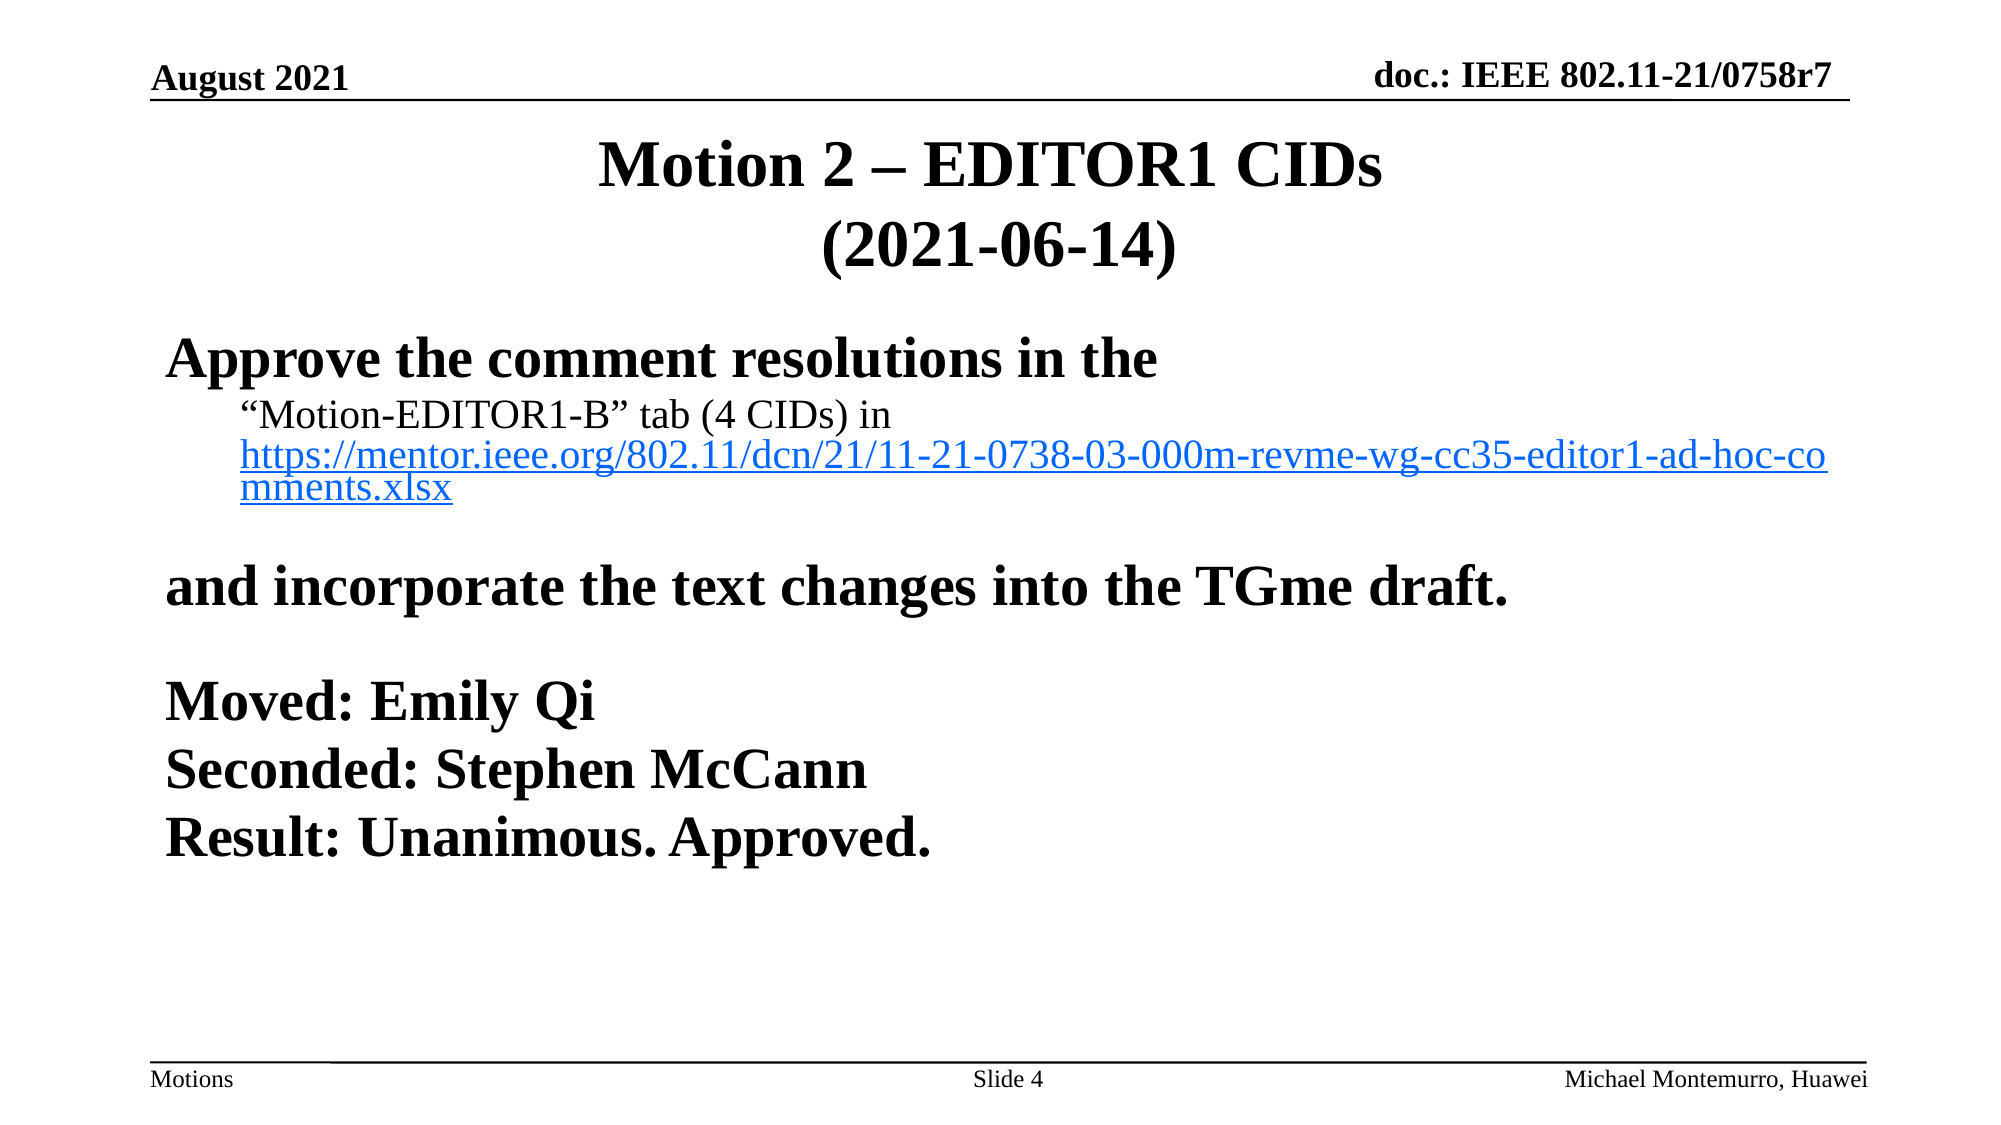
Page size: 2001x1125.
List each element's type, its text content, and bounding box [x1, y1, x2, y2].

list Approve the comment resolutions in the “Motion-EDITOR1-B” tab (4 CIDs) in https://mentor.ieee.org/802.11/dcn/21/11-21-0738-03-000m-revme-wg-cc35-editor1-ad-hoc-comments.xlsx and incorporate the text changes into the TGme draft. Moved: Emily Qi Seconded: Stephen McCann Result: Unanimous. Approved. [150, 324, 1850, 1000]
footer Michael Montemurro, Huawei [1266, 1061, 1869, 1093]
title Motion 2 – EDITOR1 CIDs (2021-06-14) [150, 112, 1850, 288]
slide_number Slide 4 [964, 1061, 1053, 1125]
